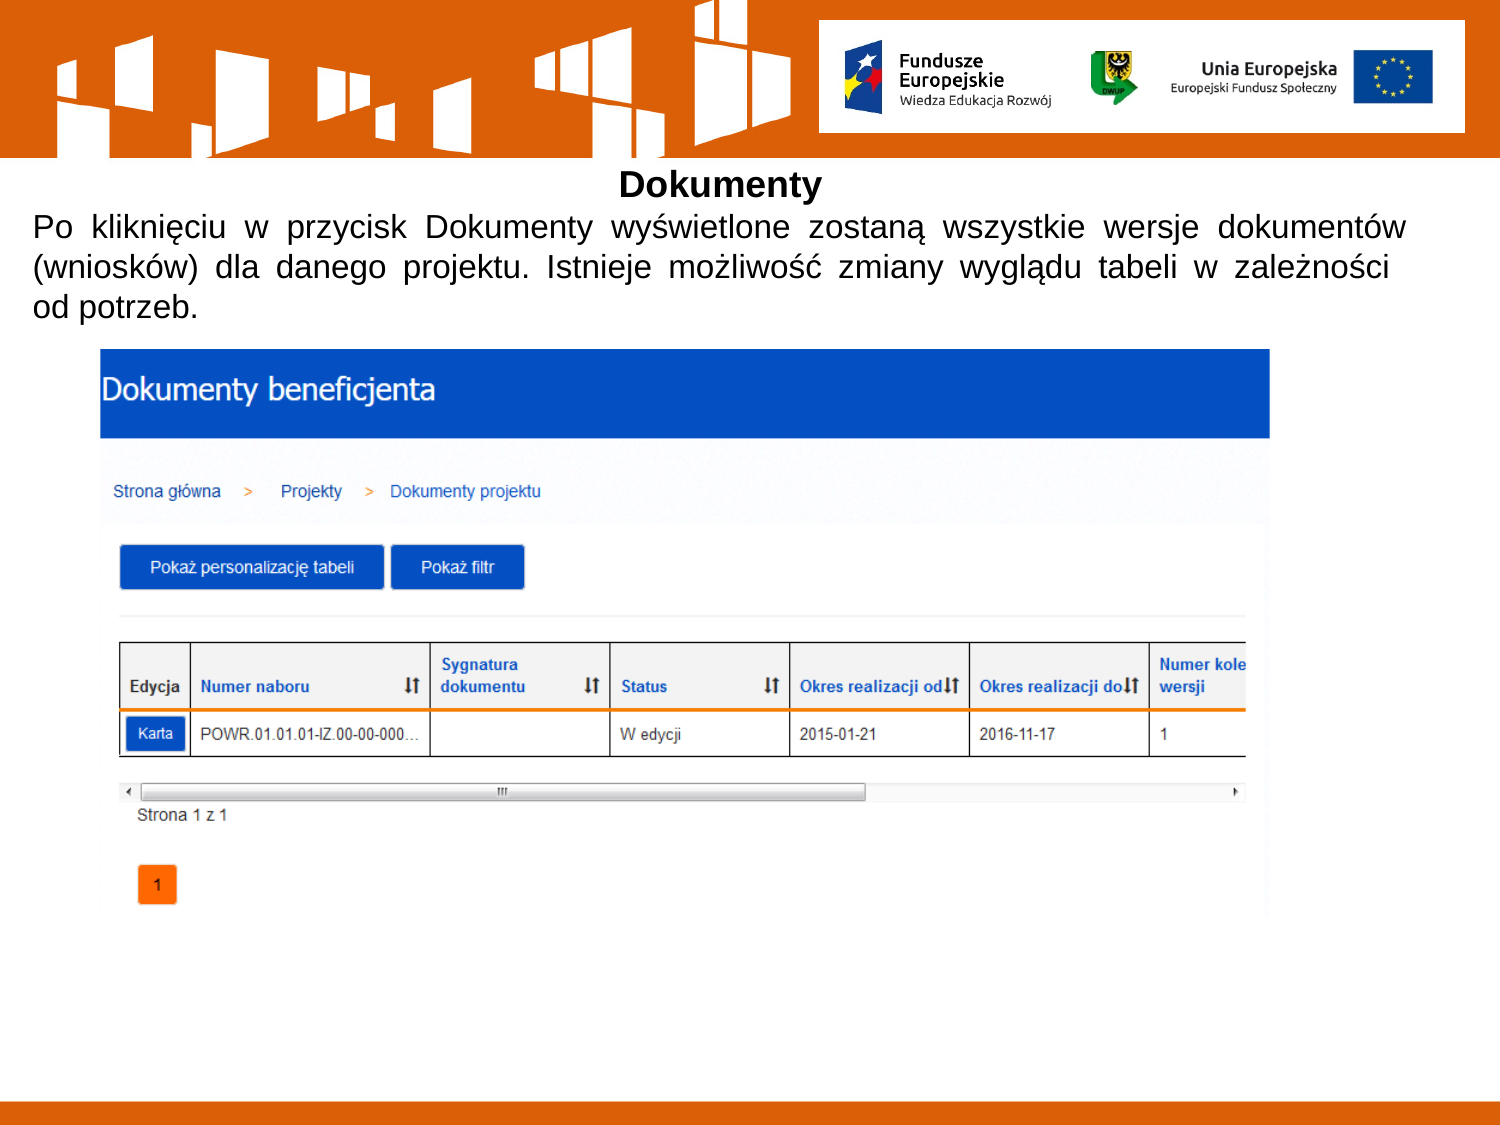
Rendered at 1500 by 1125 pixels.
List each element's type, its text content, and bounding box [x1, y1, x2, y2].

text_box Dokumenty Po kliknięciu w przycisk Dokumenty wyświetlone zostaną wszystkie wersje dokumentów (wniosków) dla danego projektu. Istnieje możliwość zmiany wyglądu tabeli w zależności od potrzeb. [17, 152, 1424, 333]
text_box [819, 20, 1465, 133]
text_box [826, 21, 1450, 133]
picture [0, 0, 1500, 1125]
